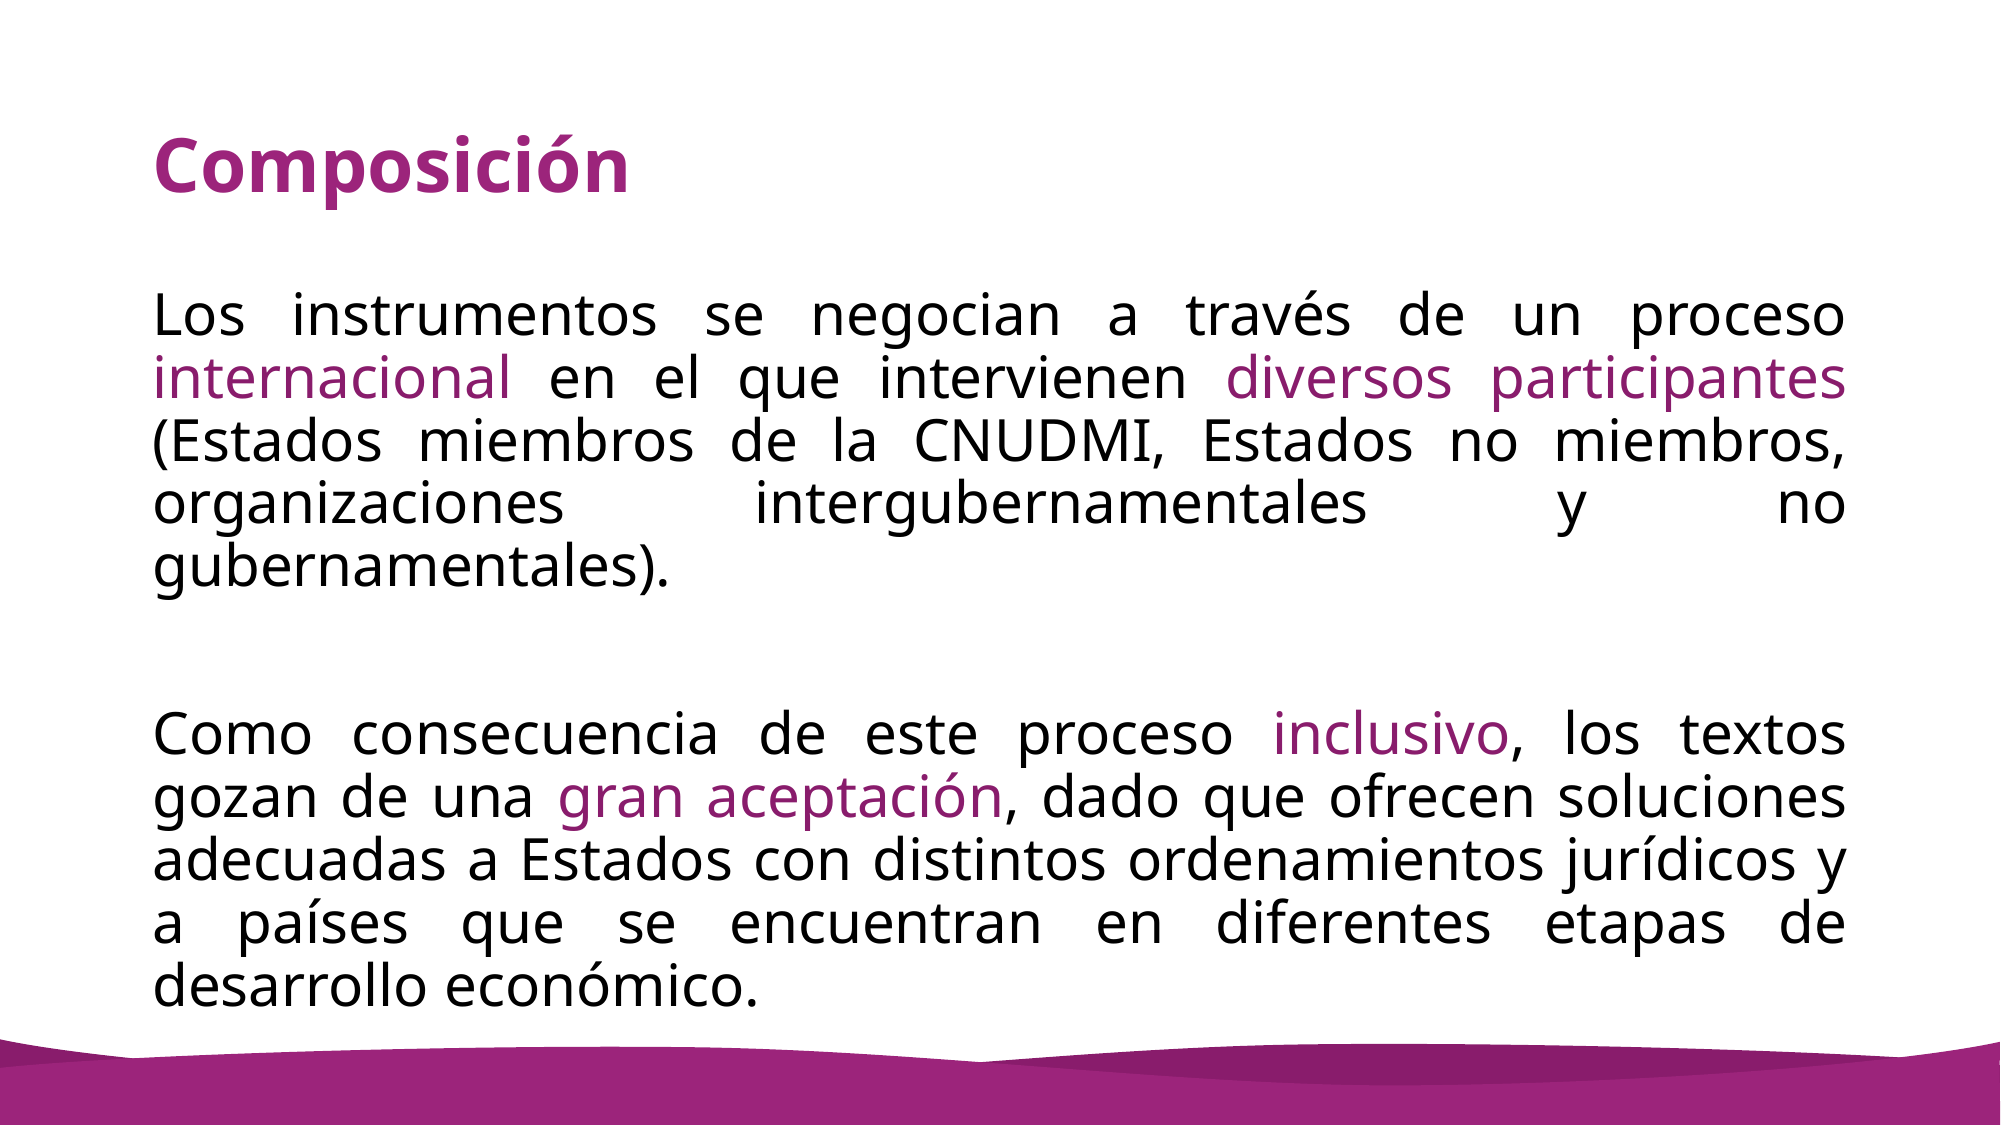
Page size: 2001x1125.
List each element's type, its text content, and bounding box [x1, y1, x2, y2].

title Composición [137, 59, 1863, 277]
list Los instrumentos se negocian a través de un proceso internacional en el que intervienen diversos participantes (Estados miembros de la CNUDMI, Estados no miembros, organizaciones intergubernamentales y no gubernamentales). Como consecuencia de este proceso inclusivo, los textos gozan de una gran aceptación, dado que ofrecen soluciones adecuadas a Estados con distintos ordenamientos jurídicos y a países que se encuentran en diferentes etapas de desarrollo económico. [137, 277, 1863, 992]
